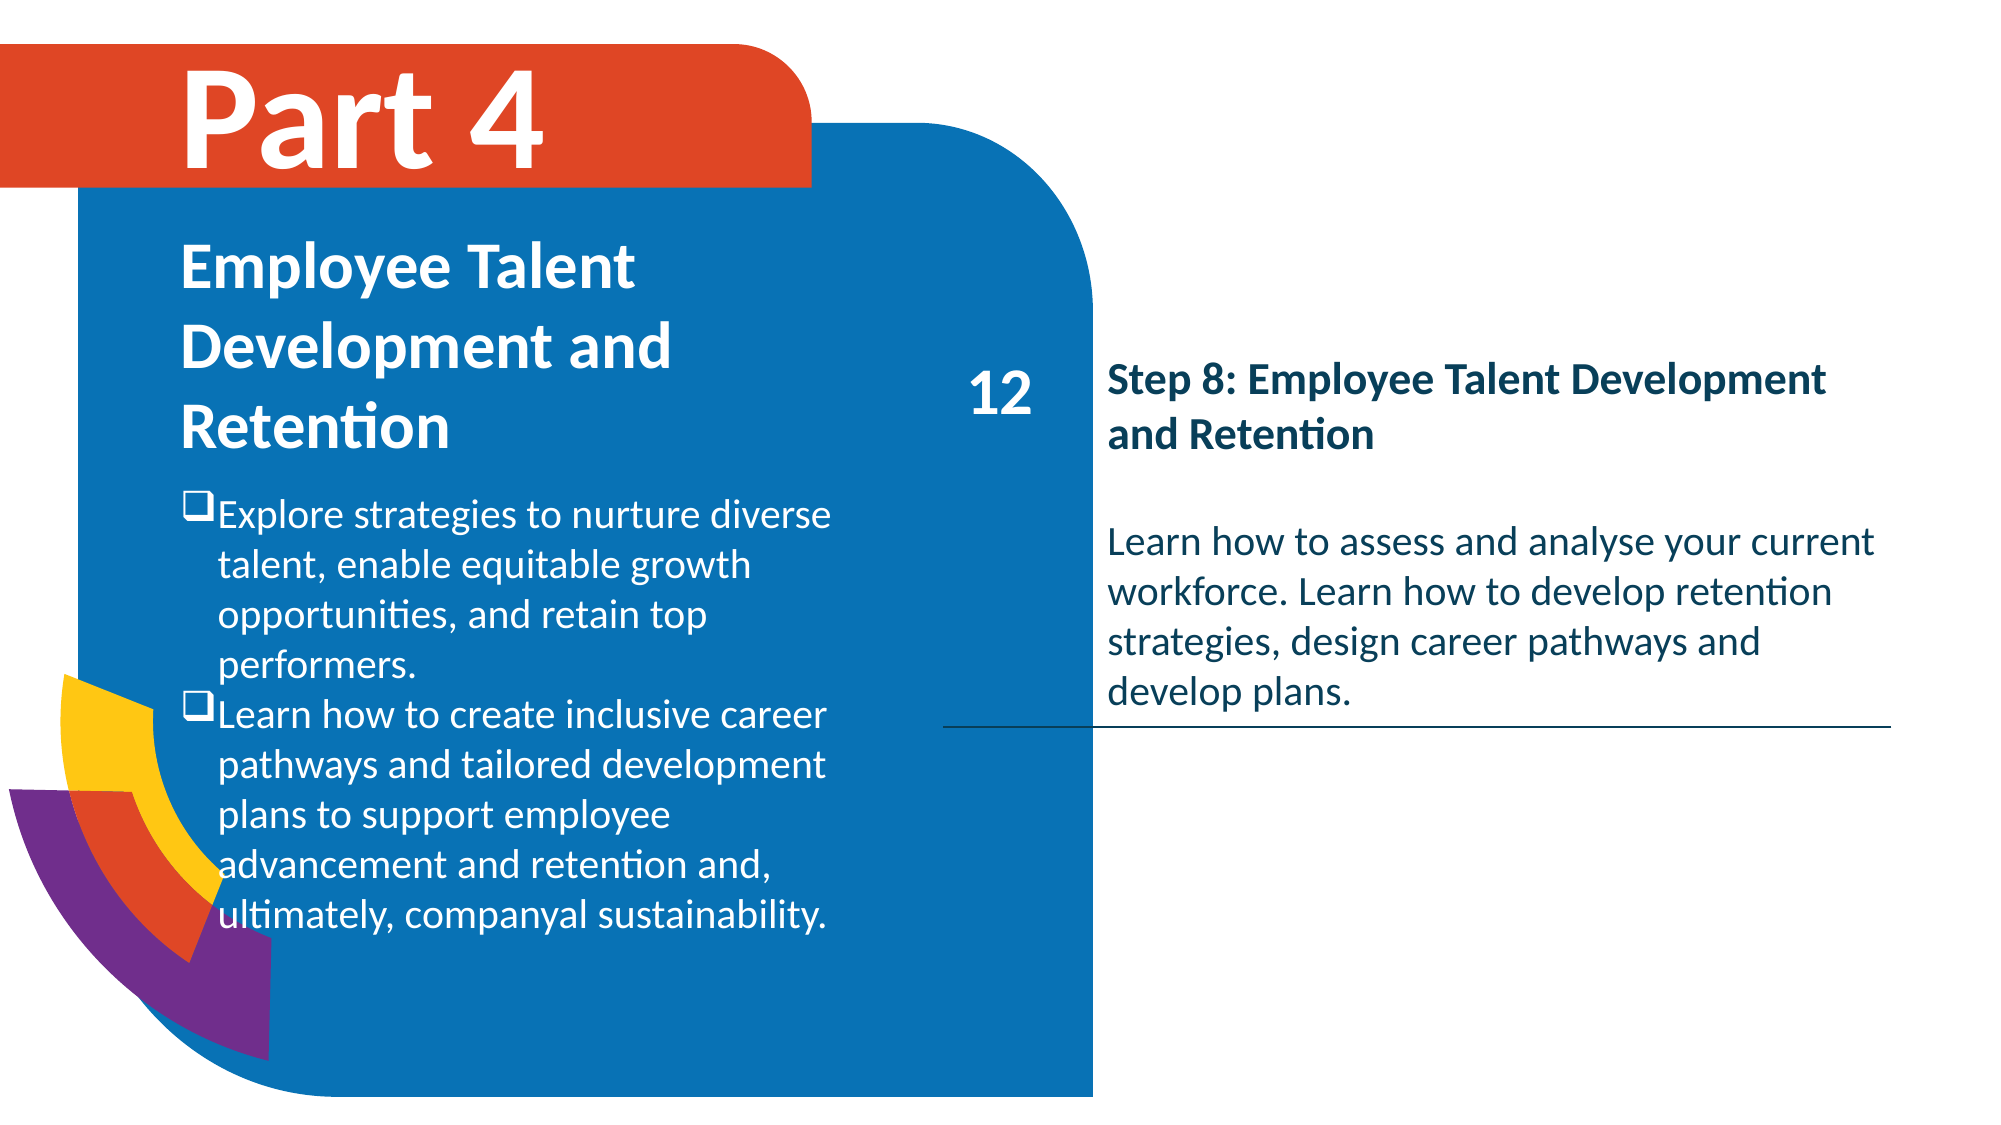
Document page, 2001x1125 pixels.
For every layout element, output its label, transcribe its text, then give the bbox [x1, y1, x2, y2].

text_box Employee Talent Development and Retention Explore strategies to nurture diverse talent, enable equitable growth opportunities, and retain top performers. Learn how to create inclusive career pathways and tailored development plans to support employee advancement and retention and, ultimately, companyal sustainability. [165, 214, 925, 426]
list Step 8: Employee Talent Development and Retention Learn how to assess and analyse your current workforce. Learn how to develop retention strategies, design career pathways and develop plans. [1092, 474, 1914, 588]
text_box Part 4 [165, 31, 649, 128]
list 12 [942, 336, 1058, 450]
